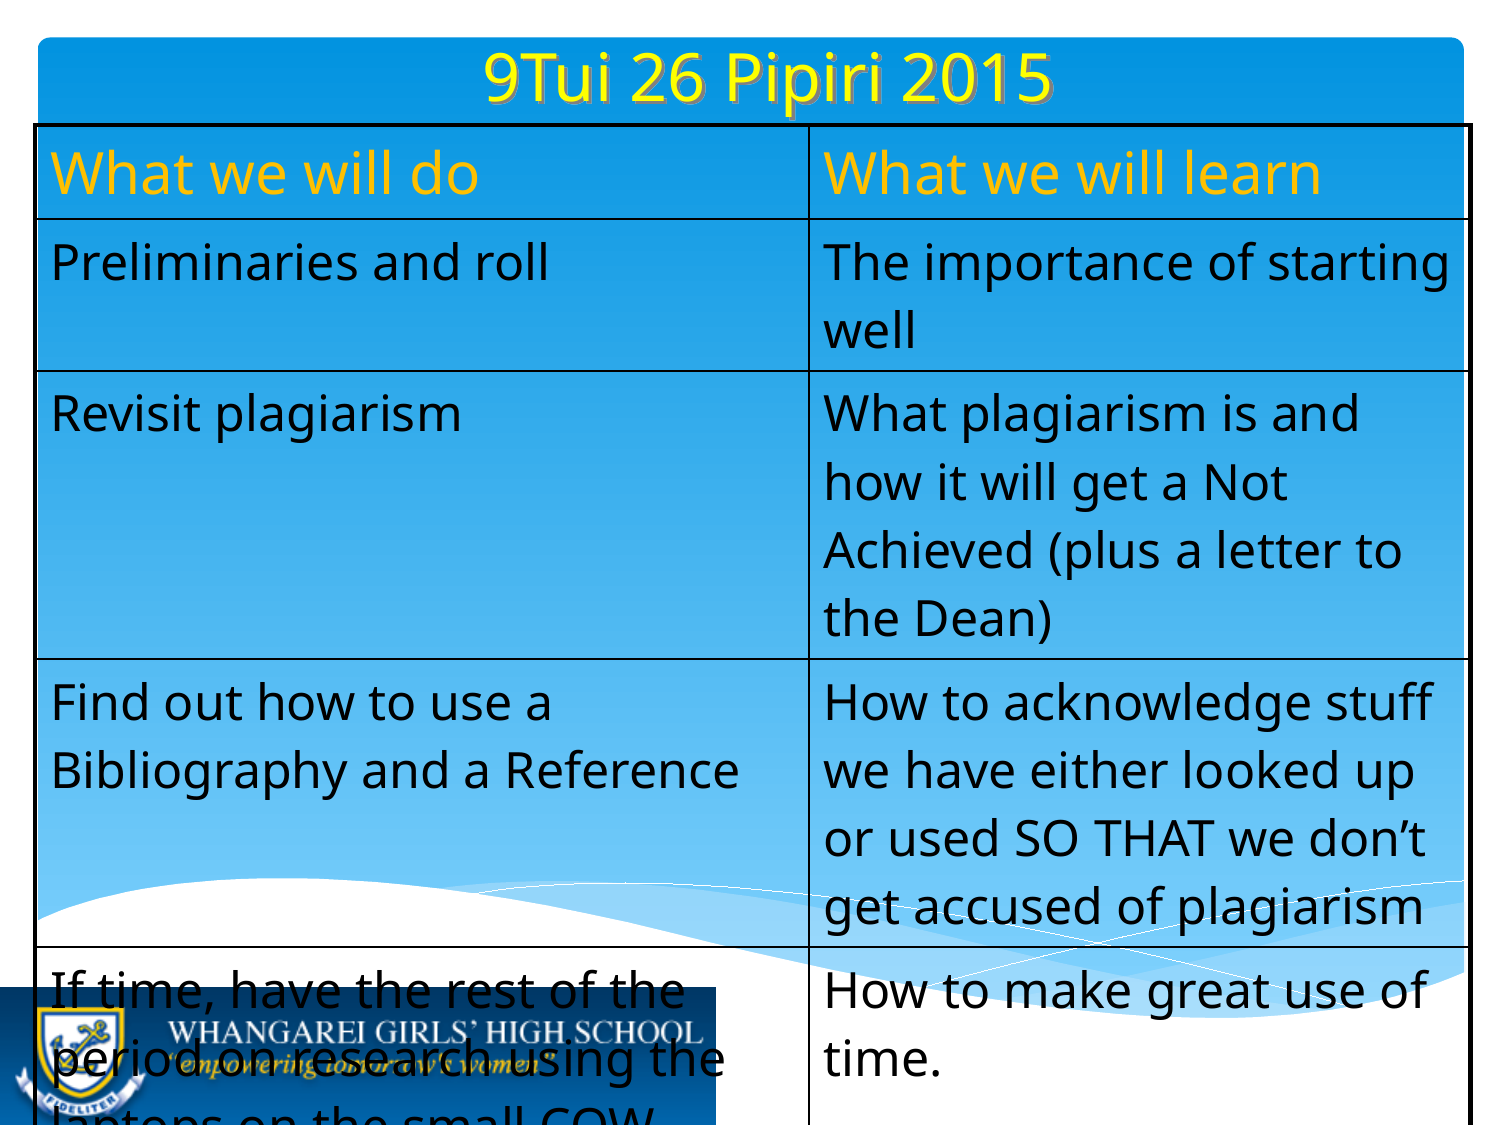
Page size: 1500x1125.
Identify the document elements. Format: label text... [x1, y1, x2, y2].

table_cell The importance of starting well [810, 220, 1468, 370]
text_box 9Tui 26 Pipiri 2015 [162, 24, 1375, 123]
table_cell How to make great use of time. [810, 948, 1468, 1125]
table_cell What plagiarism is and how it will get a Not Achieved (plus a letter to the Dean) [810, 372, 1468, 658]
table_cell How to acknowledge stuff we have either looked up or used SO THAT we don’t get accused of plagiarism [810, 660, 1468, 946]
table_header What we will learn [810, 127, 1468, 218]
table_cell Revisit plagiarism [37, 372, 808, 658]
table_cell If time, have the rest of the period on research using the laptops on the small COW [37, 948, 808, 1125]
table_cell Preliminaries and roll [37, 220, 808, 370]
table_cell Find out how to use a Bibliography and a Reference [37, 660, 808, 946]
picture [0, 987, 716, 1125]
table_header What we will do [37, 127, 808, 218]
